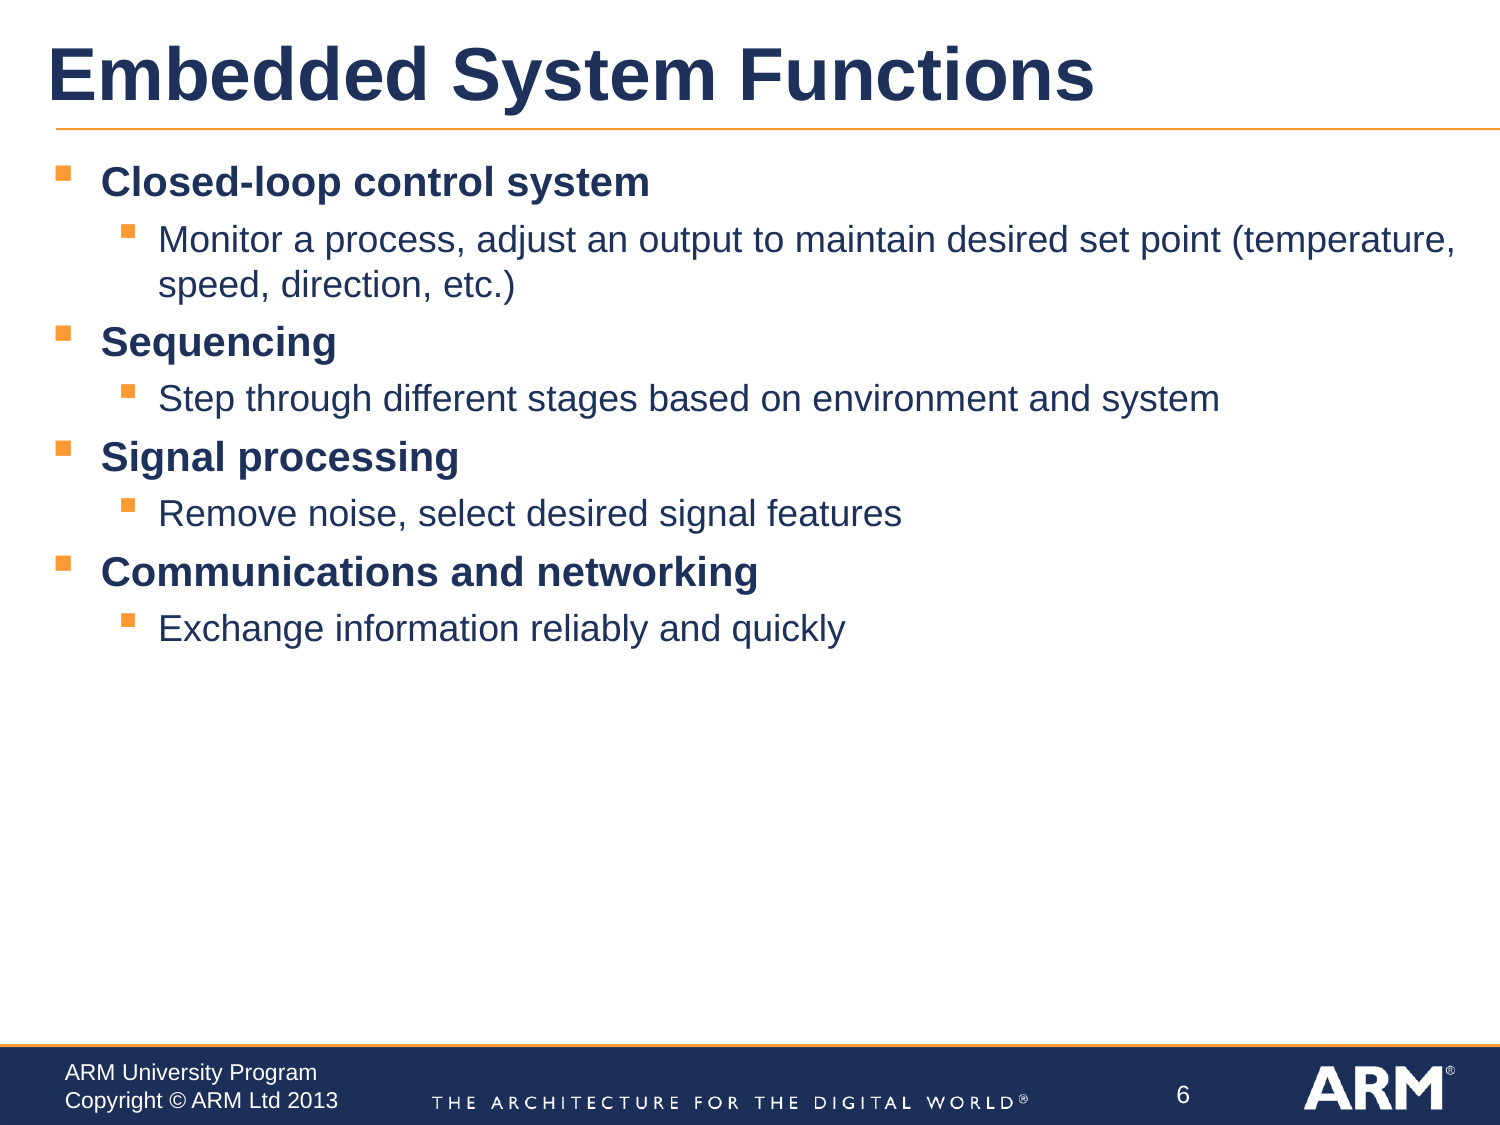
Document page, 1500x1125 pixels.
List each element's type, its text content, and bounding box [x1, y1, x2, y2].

picture [0, 1048, 1500, 1125]
list Closed-loop control system Monitor a process, adjust an output to maintain desired set point (temperature, speed, direction, etc.) Sequencing Step through different stages based on environment and system Signal processing Remove noise, select desired signal features Communications and networking Exchange information reliably and quickly [38, 148, 1500, 1039]
title Embedded System Functions [34, 1, 1500, 141]
